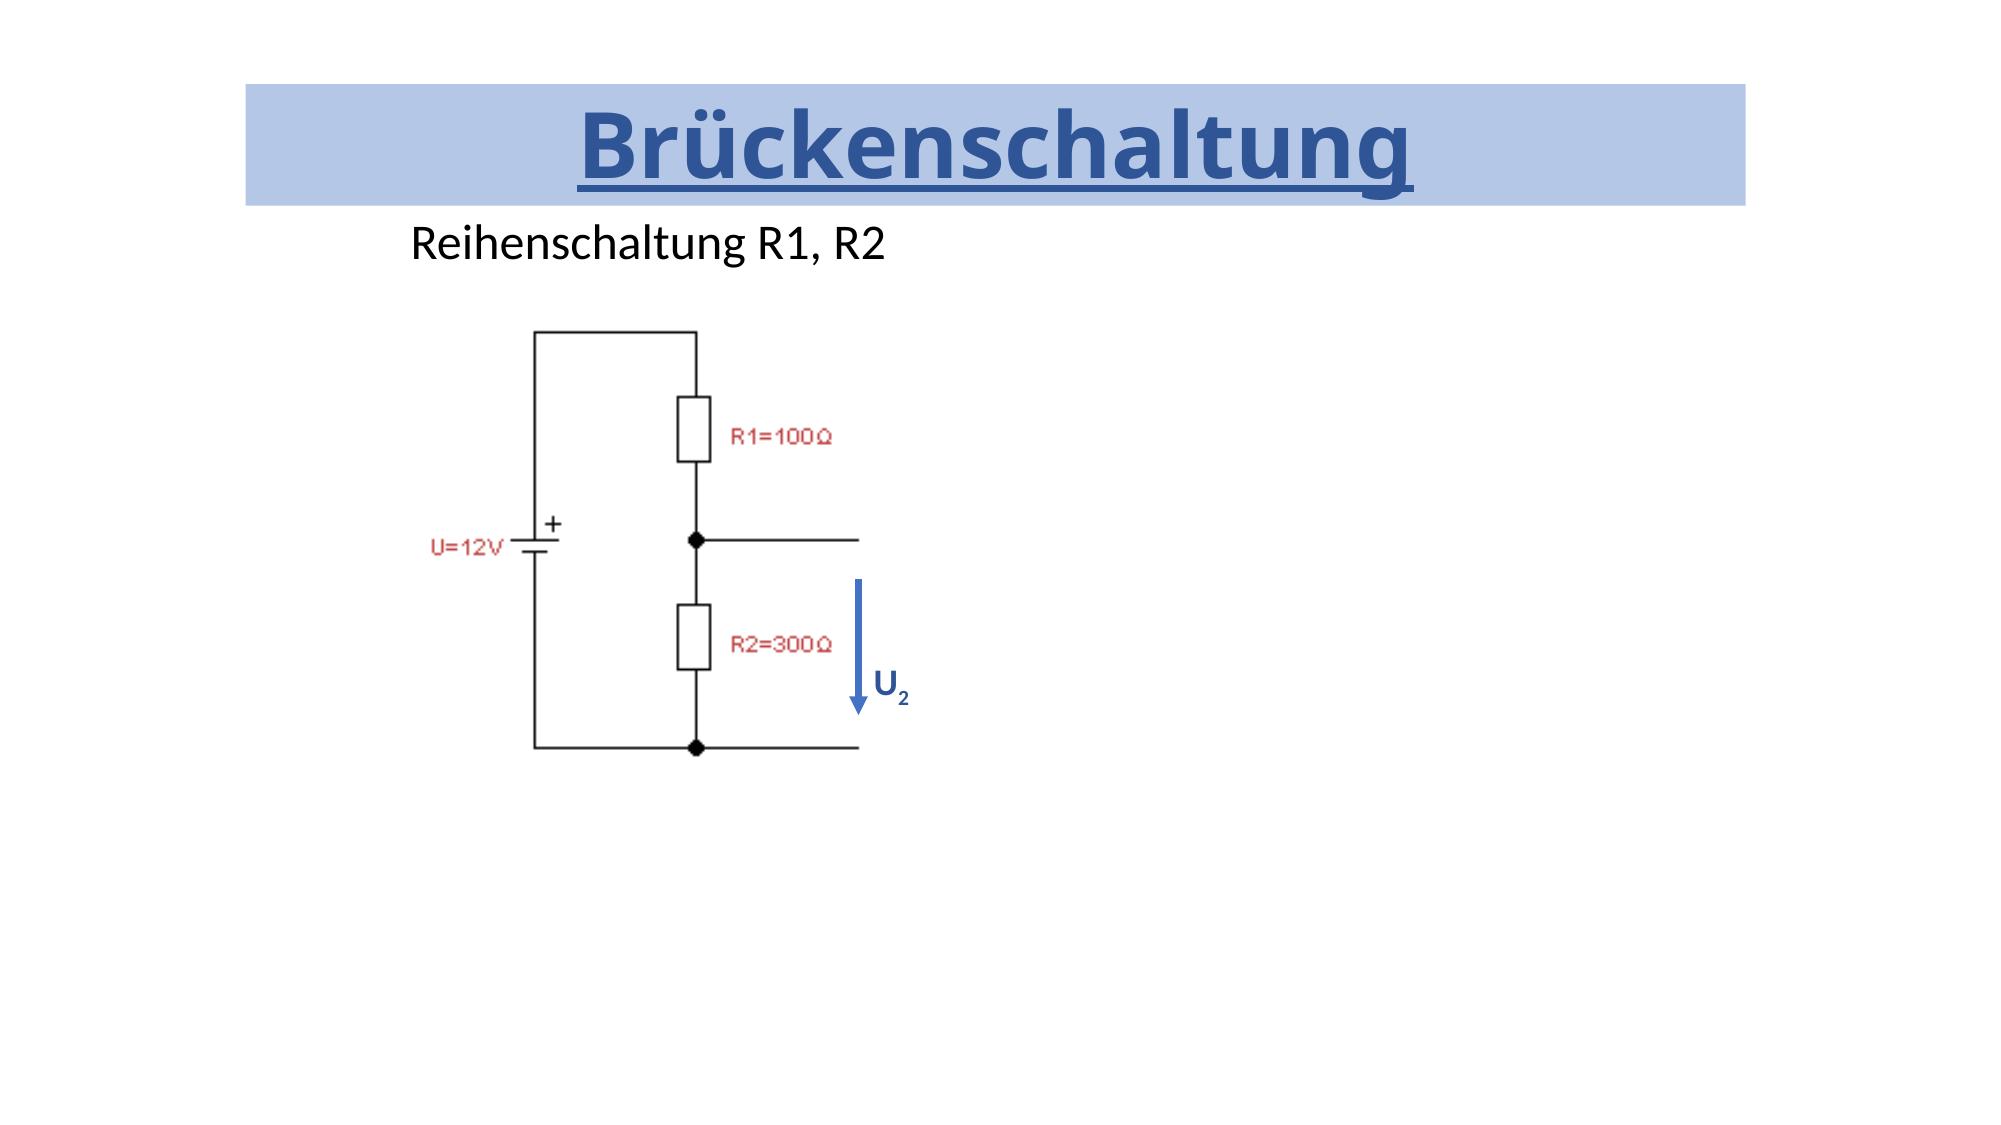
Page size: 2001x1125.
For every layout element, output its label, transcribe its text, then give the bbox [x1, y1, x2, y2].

picture [411, 311, 900, 787]
subtitle Reihenschaltung R1, R2 [245, 208, 1746, 992]
title Brückenschaltung [245, 84, 1746, 206]
text_box U2 [900, 647, 941, 725]
